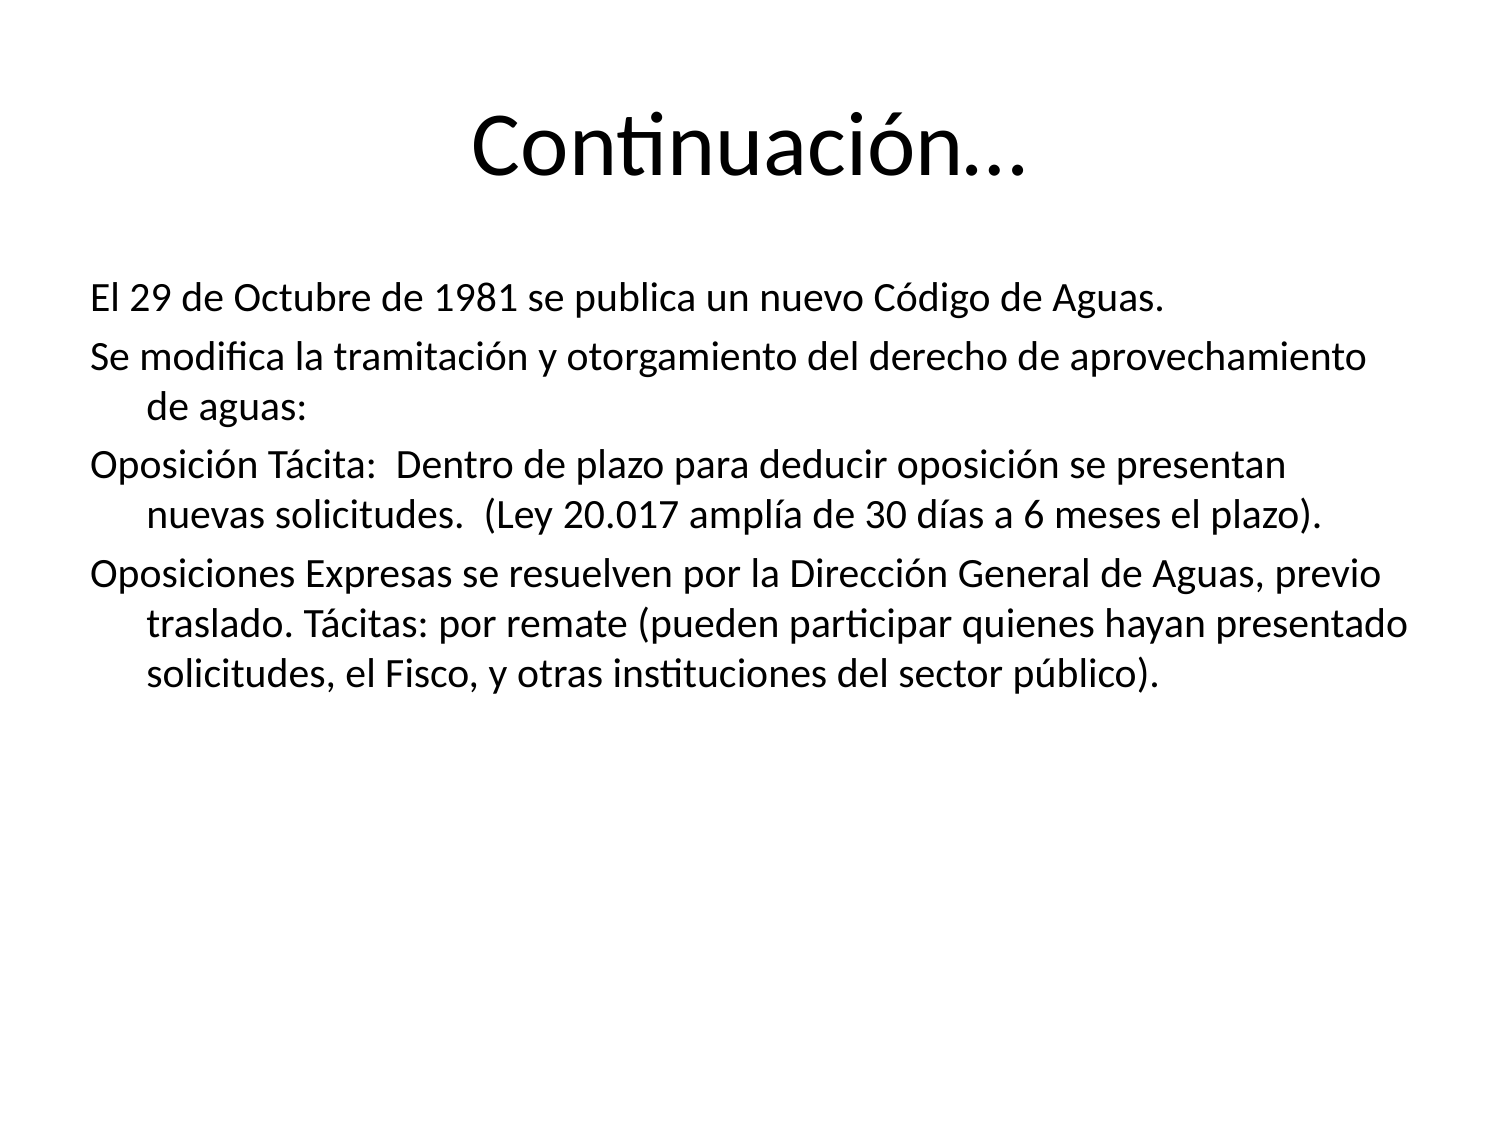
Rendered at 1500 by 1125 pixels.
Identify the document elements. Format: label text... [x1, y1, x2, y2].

title Continuación… [75, 45, 1425, 233]
list El 29 de Octubre de 1981 se publica un nuevo Código de Aguas. Se modifica la tramitación y otorgamiento del derecho de aprovechamiento de aguas: Oposición Tácita: Dentro de plazo para deducir oposición se presentan nuevas solicitudes. (Ley 20.017 amplía de 30 días a 6 meses el plazo). Oposiciones Expresas se resuelven por la Dirección General de Aguas, previo traslado. Tácitas: por remate (pueden participar quienes hayan presentado solicitudes, el Fisco, y otras instituciones del sector público). [75, 262, 1425, 1005]
